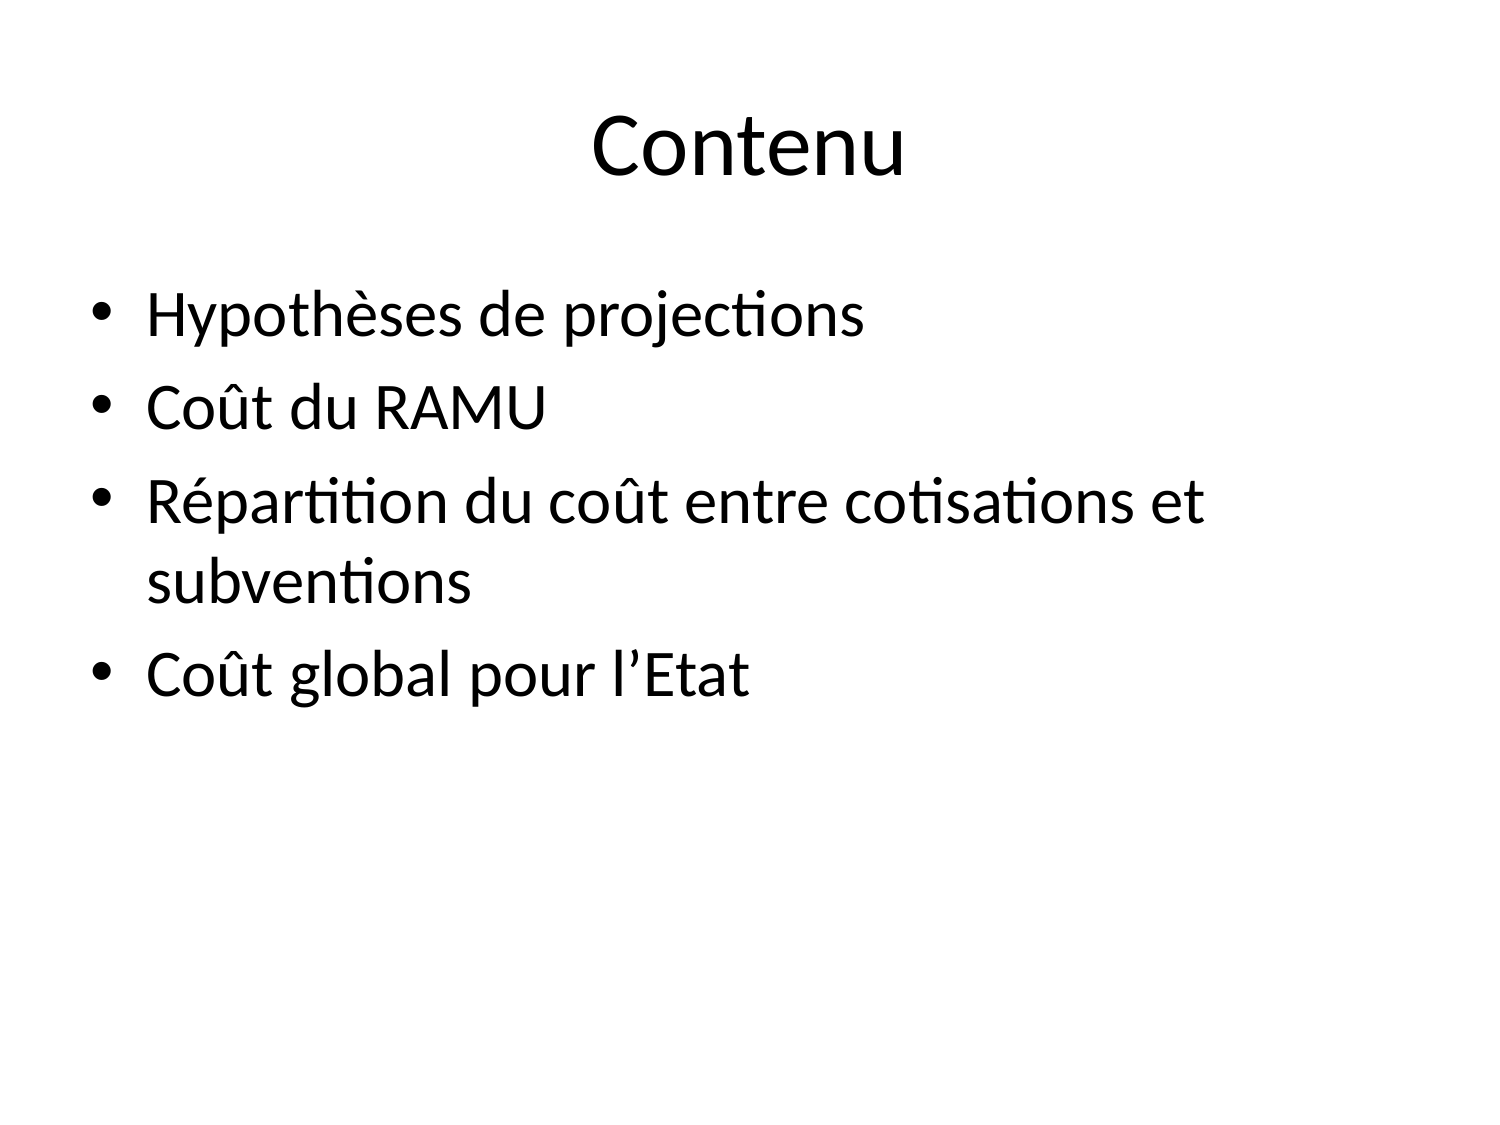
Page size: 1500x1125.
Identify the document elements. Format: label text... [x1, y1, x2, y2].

title Contenu [75, 45, 1425, 233]
list Hypothèses de projections Coût du RAMU Répartition du coût entre cotisations et subventions Coût global pour l’Etat [75, 262, 1425, 1005]
